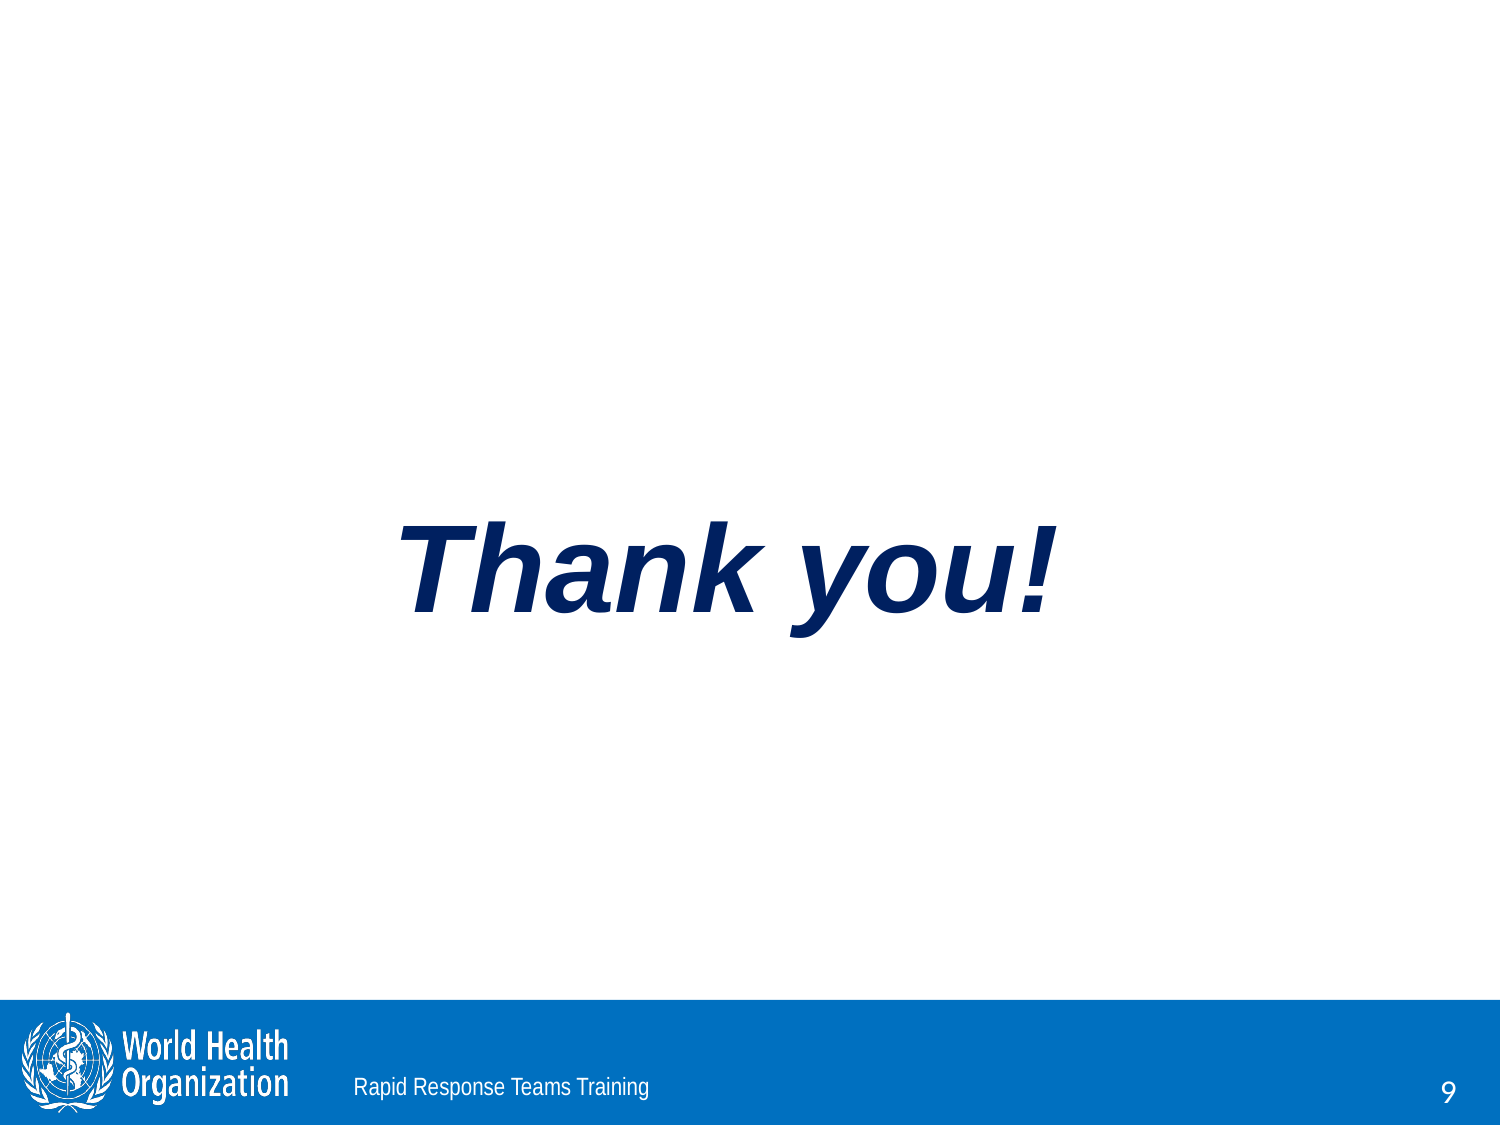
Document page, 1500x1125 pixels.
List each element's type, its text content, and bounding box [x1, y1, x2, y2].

picture [21, 1012, 288, 1113]
title Thank you! [88, 441, 1364, 683]
